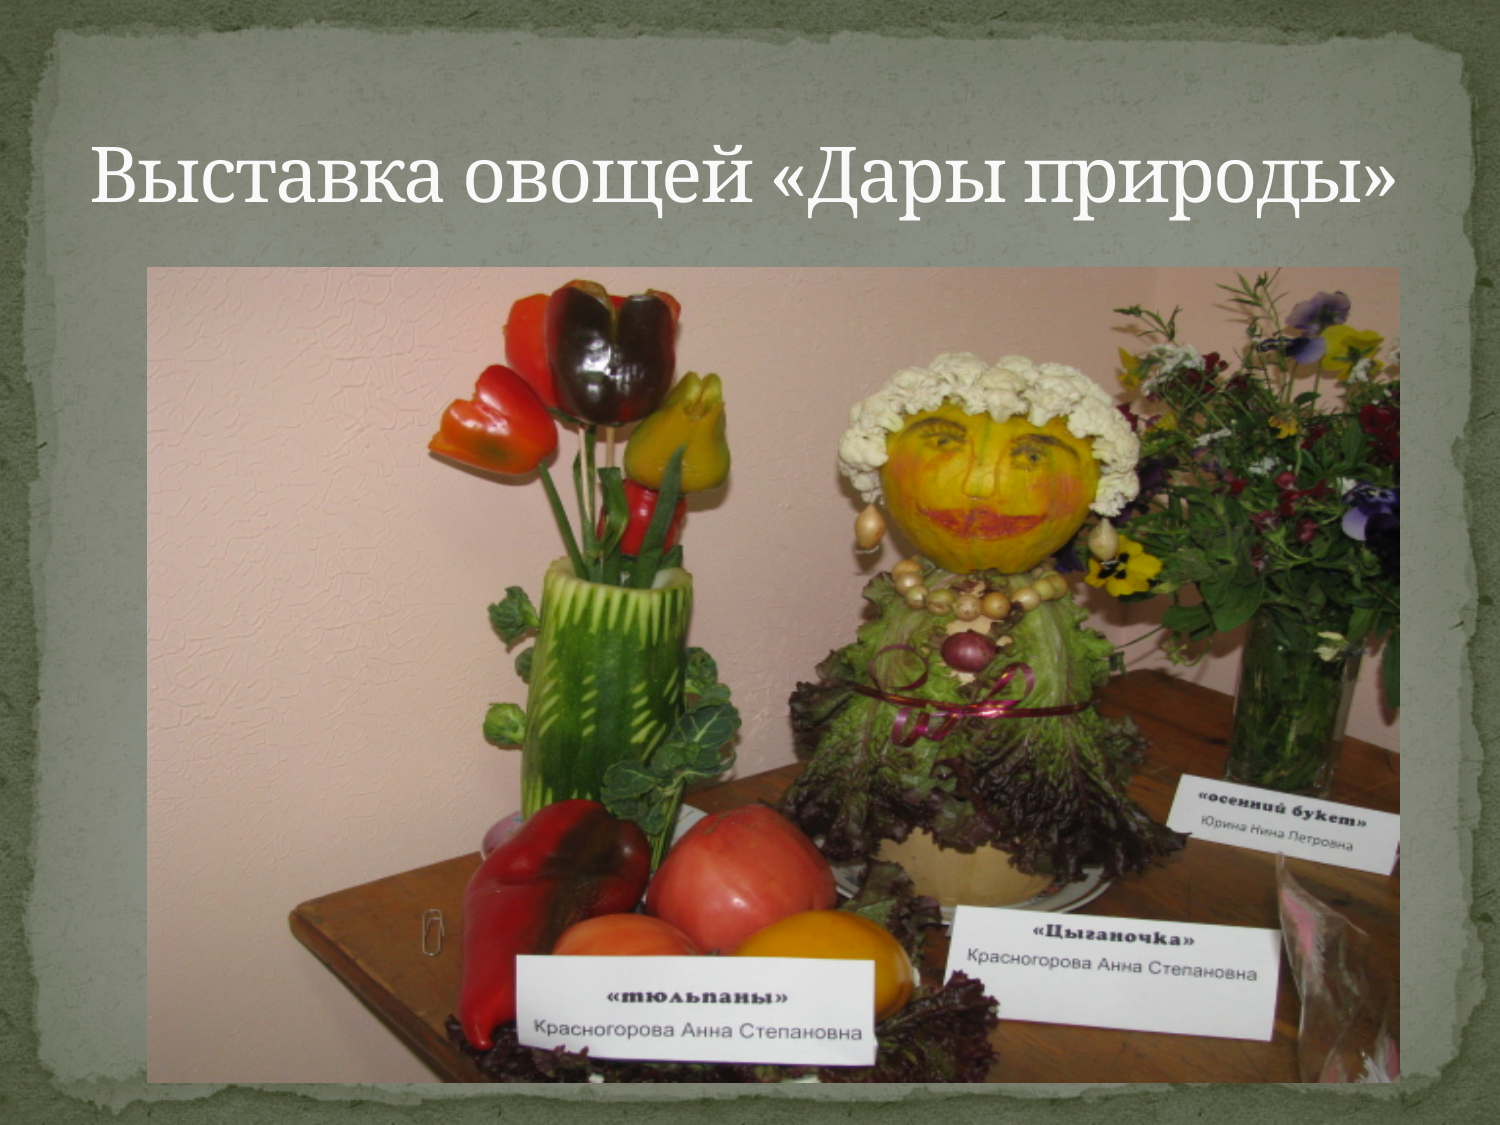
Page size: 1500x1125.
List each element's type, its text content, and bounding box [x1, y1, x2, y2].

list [150, 269, 1398, 1080]
title Выставка овощей «Дары природы» [74, 24, 1425, 225]
